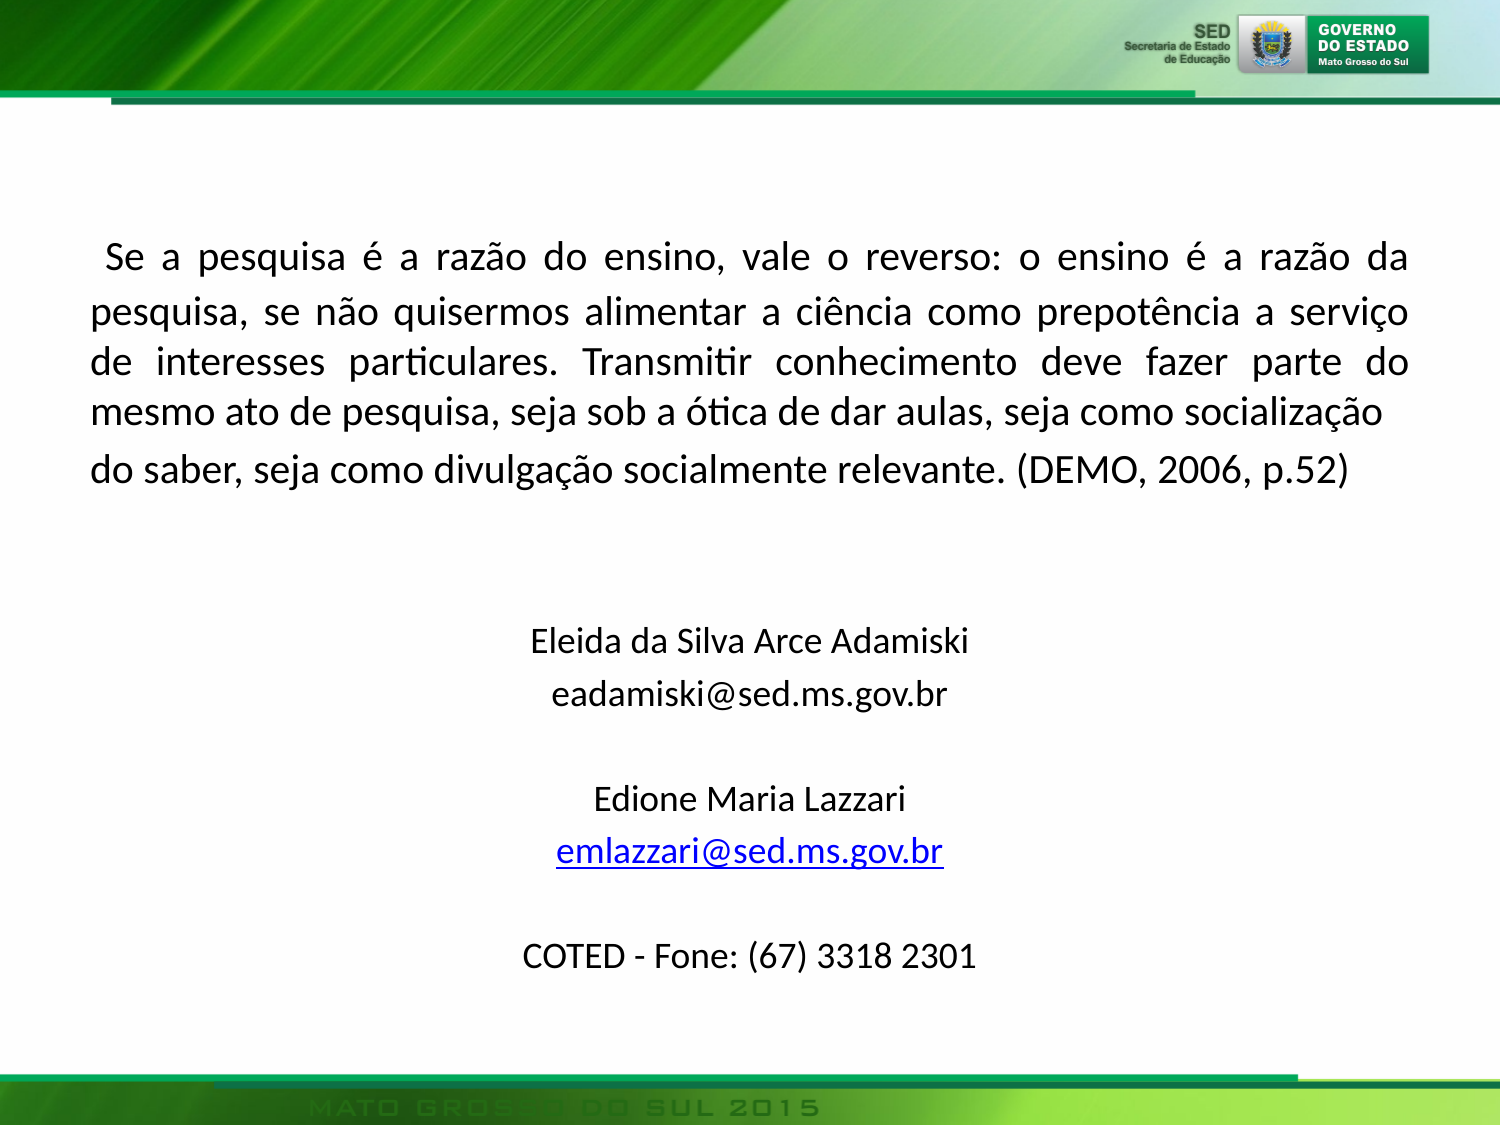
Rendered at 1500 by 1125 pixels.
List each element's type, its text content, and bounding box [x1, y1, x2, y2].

list Se a pesquisa é a razão do ensino, vale o reverso: o ensino é a razão da pesquisa, se não quisermos alimentar a ciência como prepotência a serviço de interesses particulares. Transmitir conhecimento deve fazer parte do mesmo ato de pesquisa, seja sob a ótica de dar aulas, seja como socialização do saber, seja como divulgação socialmente relevante. (DEMO, 2006, p.52) Eleida da Silva Arce Adamiski eadamiski@sed.ms.gov.br Edione Maria Lazzari emlazzari@sed.ms.gov.br COTED - Fone: (67) 3318 2301 [74, 196, 1426, 1006]
picture [0, 0, 1500, 1125]
